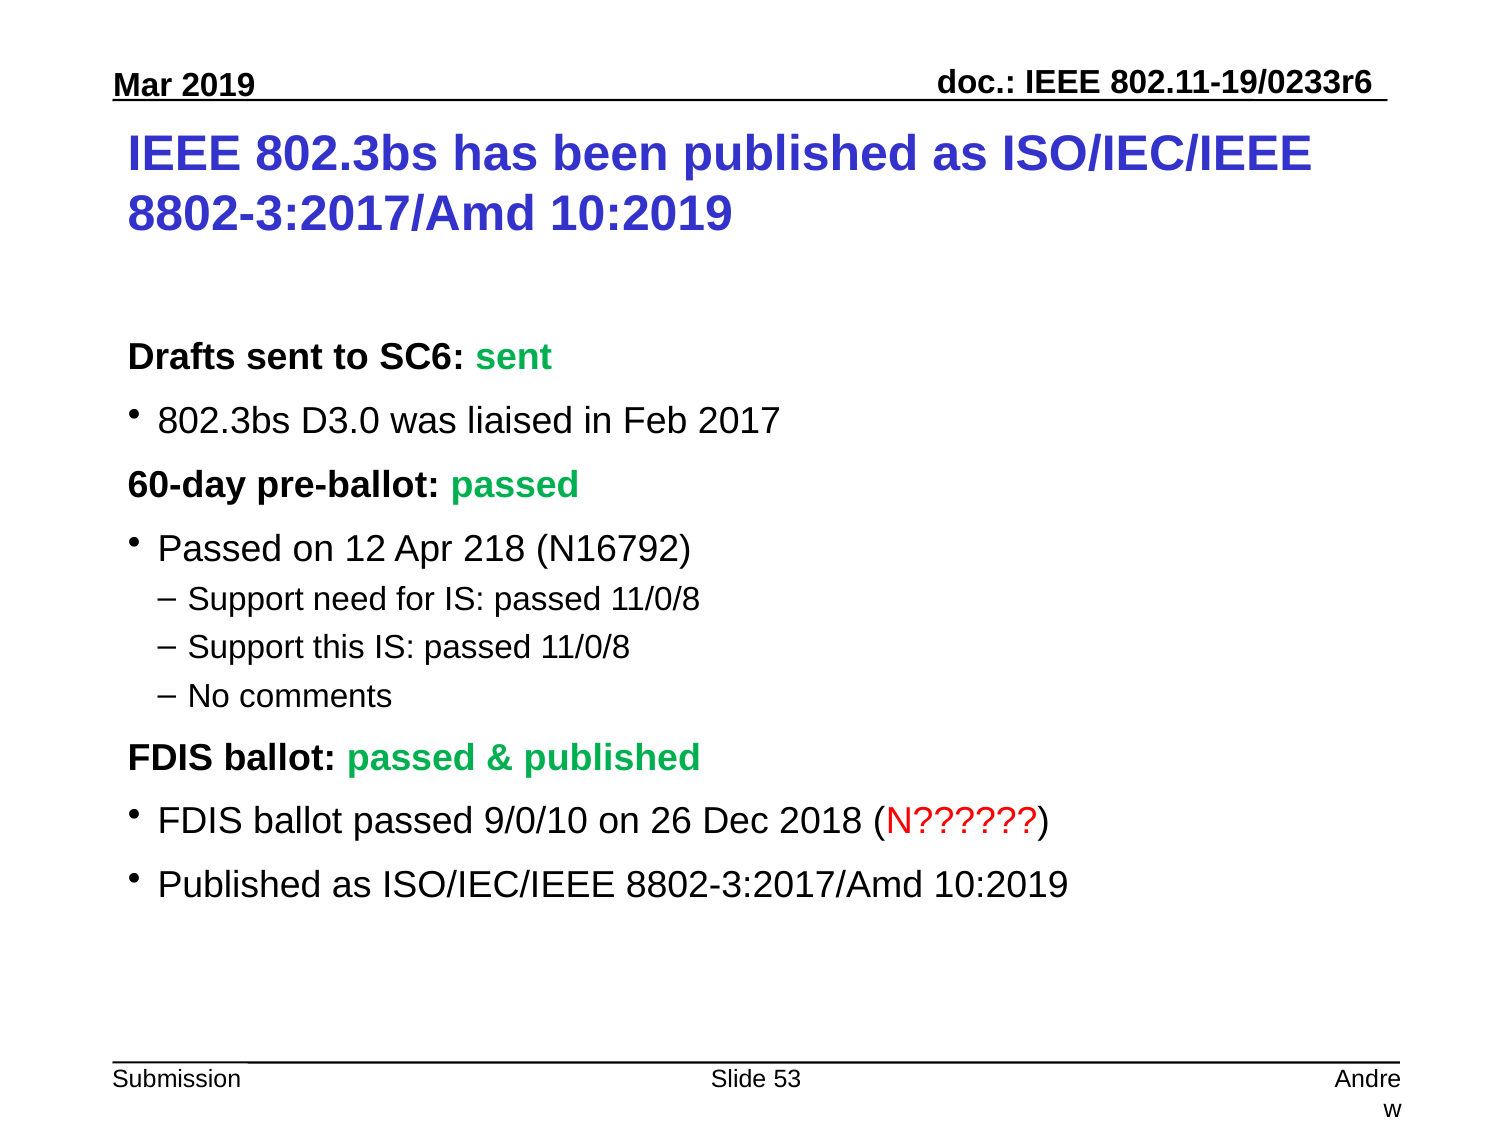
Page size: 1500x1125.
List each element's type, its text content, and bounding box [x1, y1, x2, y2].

title IEEE 802.3bs has been published as ISO/IEC/IEEE 8802-3:2017/Amd 10:2019 [112, 112, 1388, 288]
slide_number Slide 53 [709, 1061, 803, 1093]
footer Andrew Myles, Cisco [1320, 1061, 1402, 1093]
list Drafts sent to SC6: sent 802.3bs D3.0 was liaised in Feb 2017 60-day pre-ballot: passed Passed on 12 Apr 218 (N16792) Support need for IS: passed 11/0/8 Support this IS: passed 11/0/8 No comments FDIS ballot: passed & published FDIS ballot passed 9/0/10 on 26 Dec 2018 (N??????) Published as ISO/IEC/IEEE 8802-3:2017/Amd 10:2019 [112, 324, 1388, 1000]
